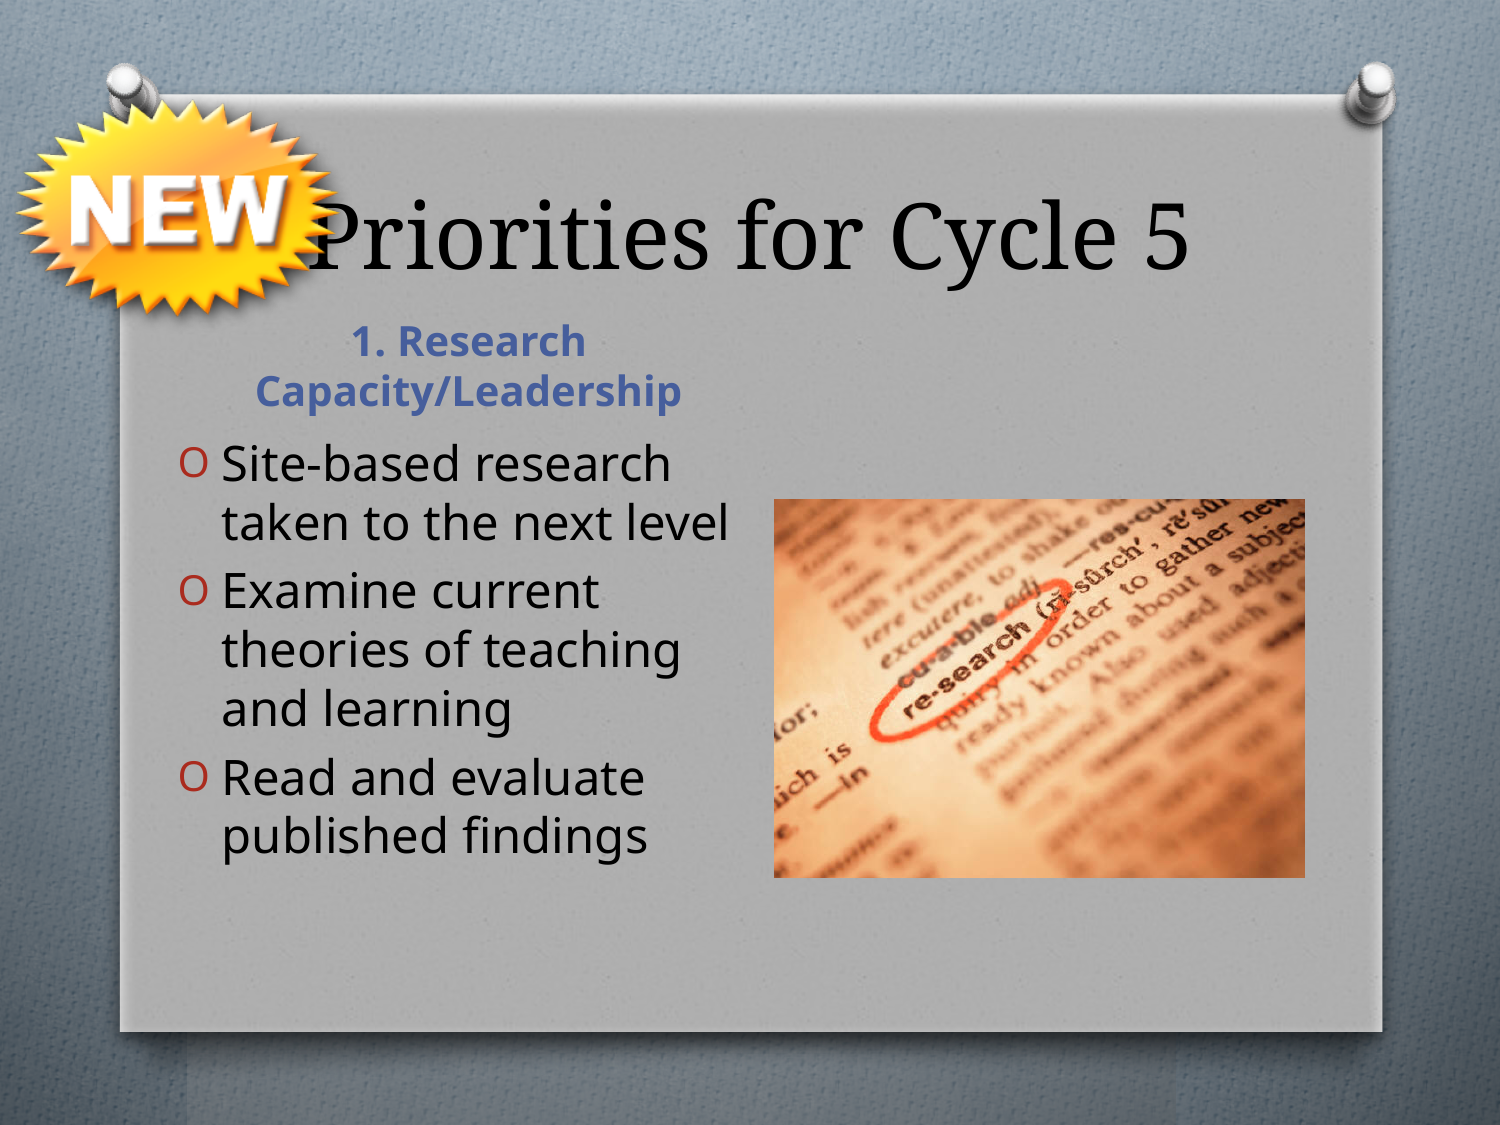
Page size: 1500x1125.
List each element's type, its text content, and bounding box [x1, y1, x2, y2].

list 1. Research Capacity/Leadership [150, 287, 788, 422]
list Site-based research taken to the next level Examine current theories of teaching and learning Read and evaluate published findings [162, 425, 755, 925]
title Priorities for Cycle 5 [352, 134, 1323, 332]
picture [1, 29, 352, 336]
picture [1317, 35, 1439, 156]
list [774, 499, 1305, 878]
